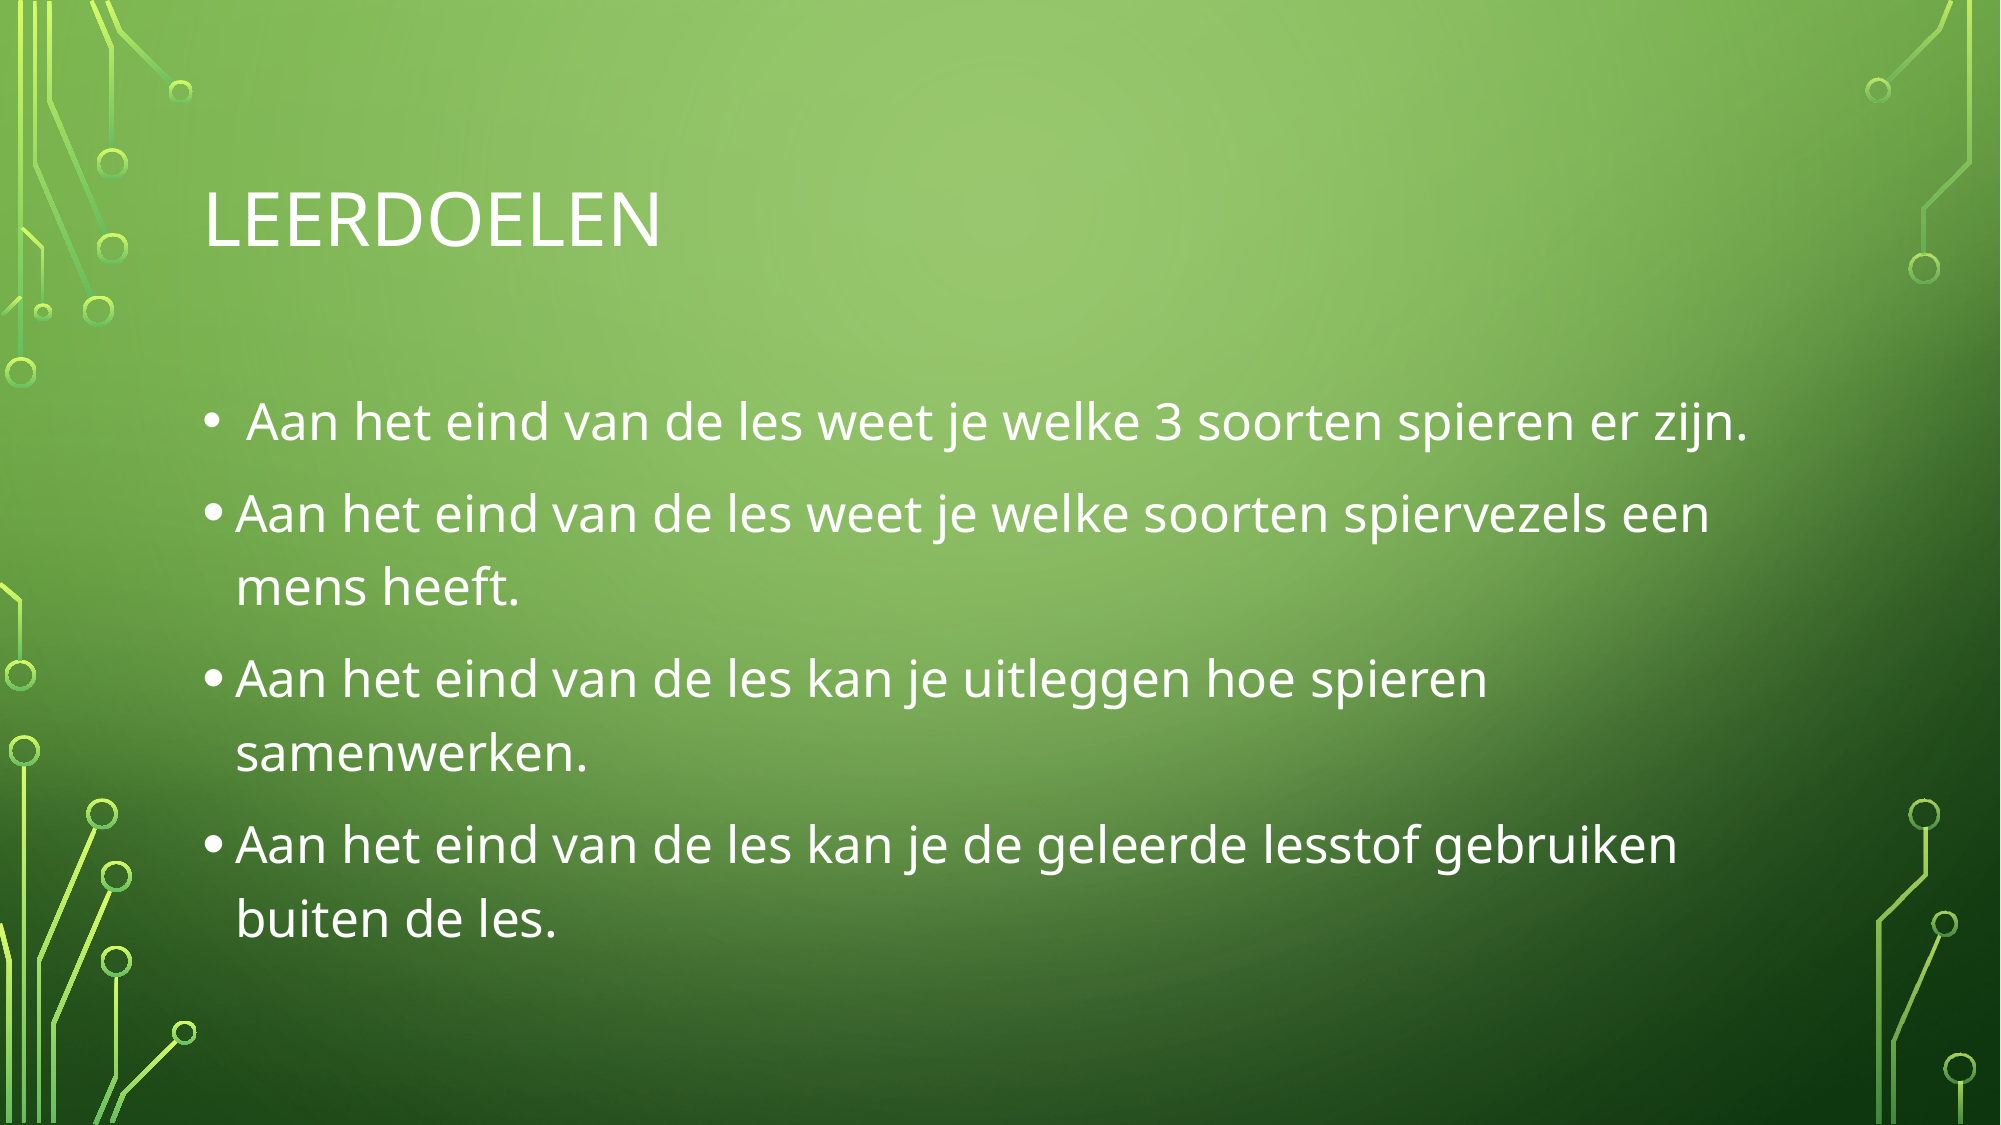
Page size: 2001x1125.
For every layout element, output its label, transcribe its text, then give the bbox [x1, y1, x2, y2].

list Aan het eind van de les weet je welke 3 soorten spieren er zijn. Aan het eind van de les weet je welke soorten spiervezels een mens heeft. Aan het eind van de les kan je uitleggen hoe spieren samenwerken. Aan het eind van de les kan je de geleerde lesstof gebruiken buiten de les. [187, 369, 1813, 1005]
title Leerdoelen [187, 101, 1813, 344]
